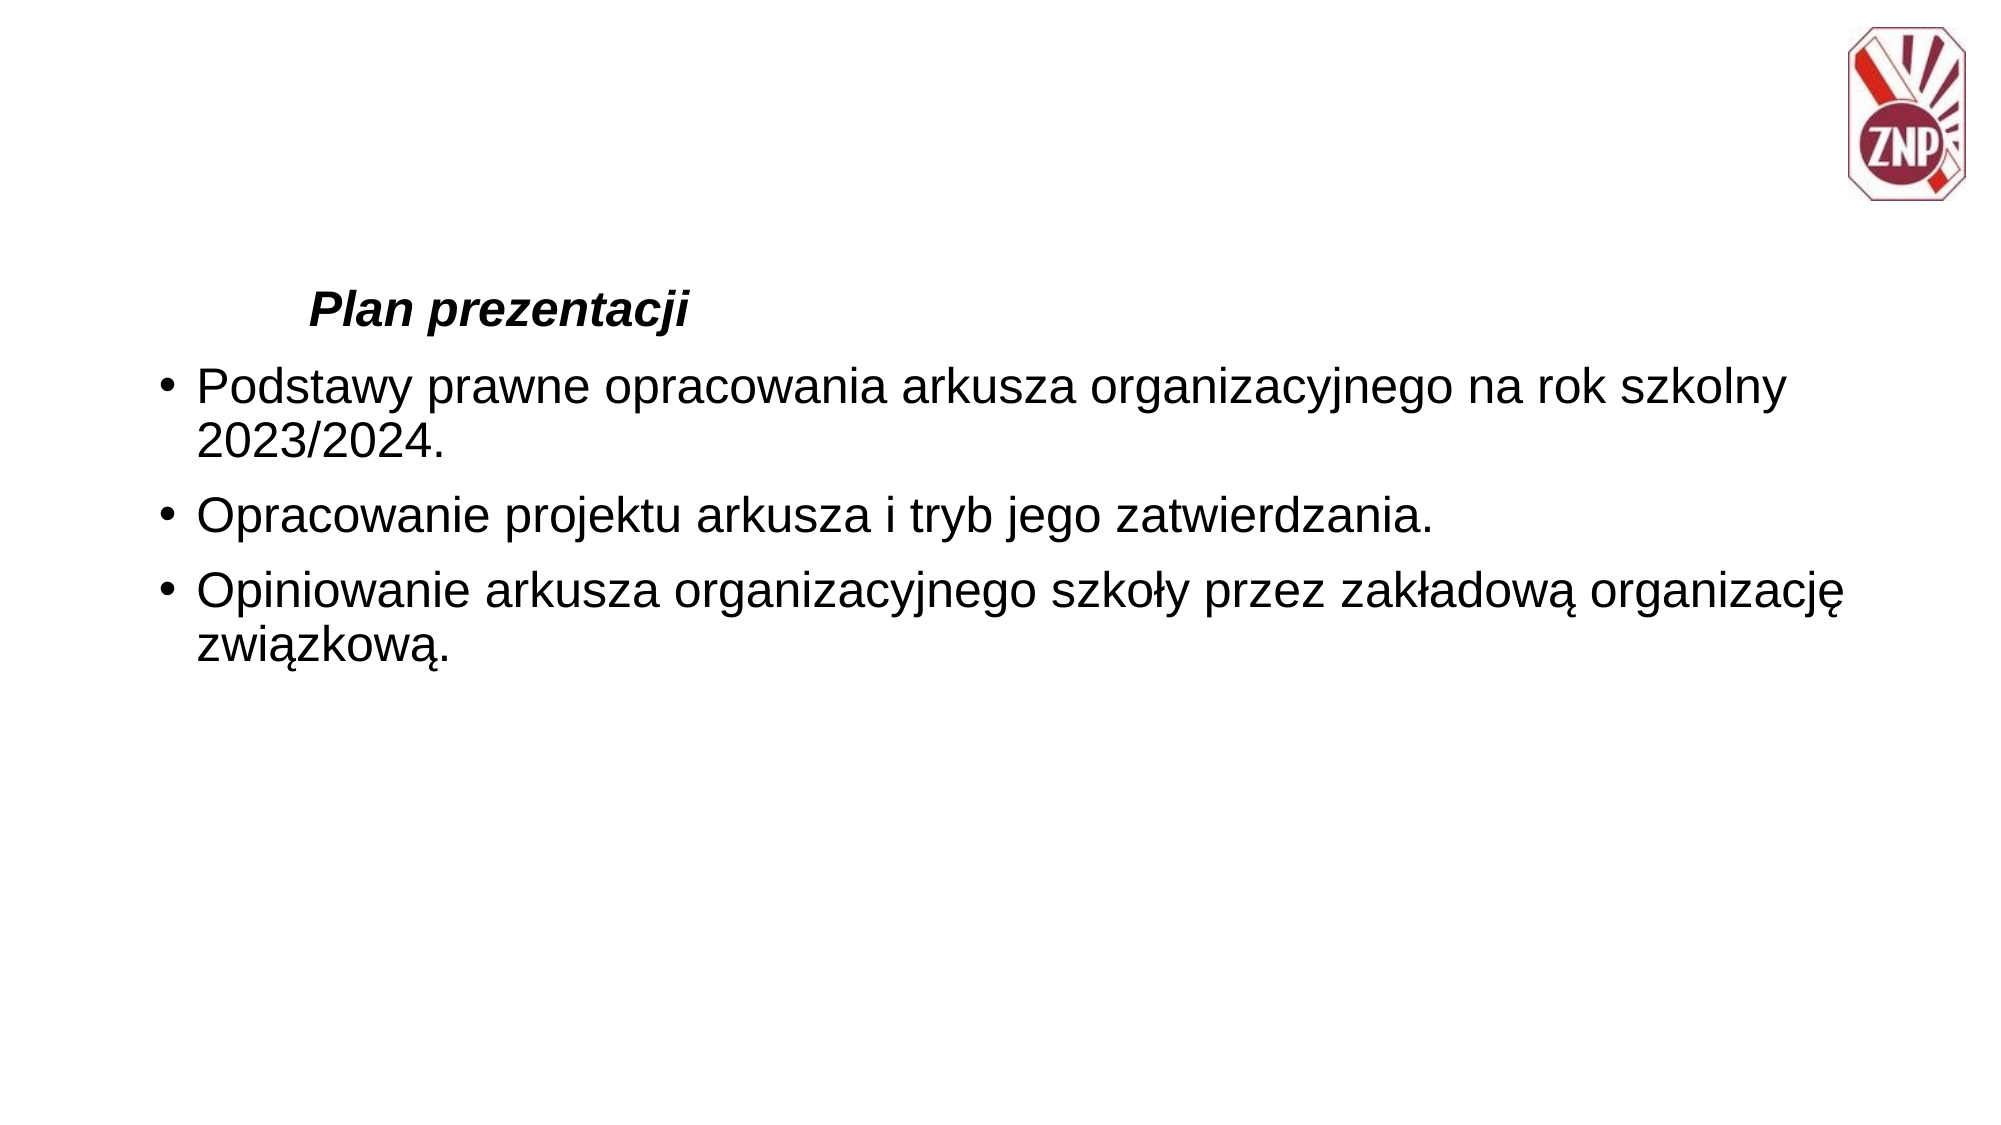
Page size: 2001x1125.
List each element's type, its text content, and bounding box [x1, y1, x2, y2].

picture [1848, 27, 1966, 201]
list Plan prezentacji Podstawy prawne opracowania arkusza organizacyjnego na rok szkolny 2023/2024. Opracowanie projektu arkusza i tryb jego zatwierdzania. Opiniowanie arkusza organizacyjnego szkoły przez zakładową organizację związkową. [144, 94, 1880, 1014]
